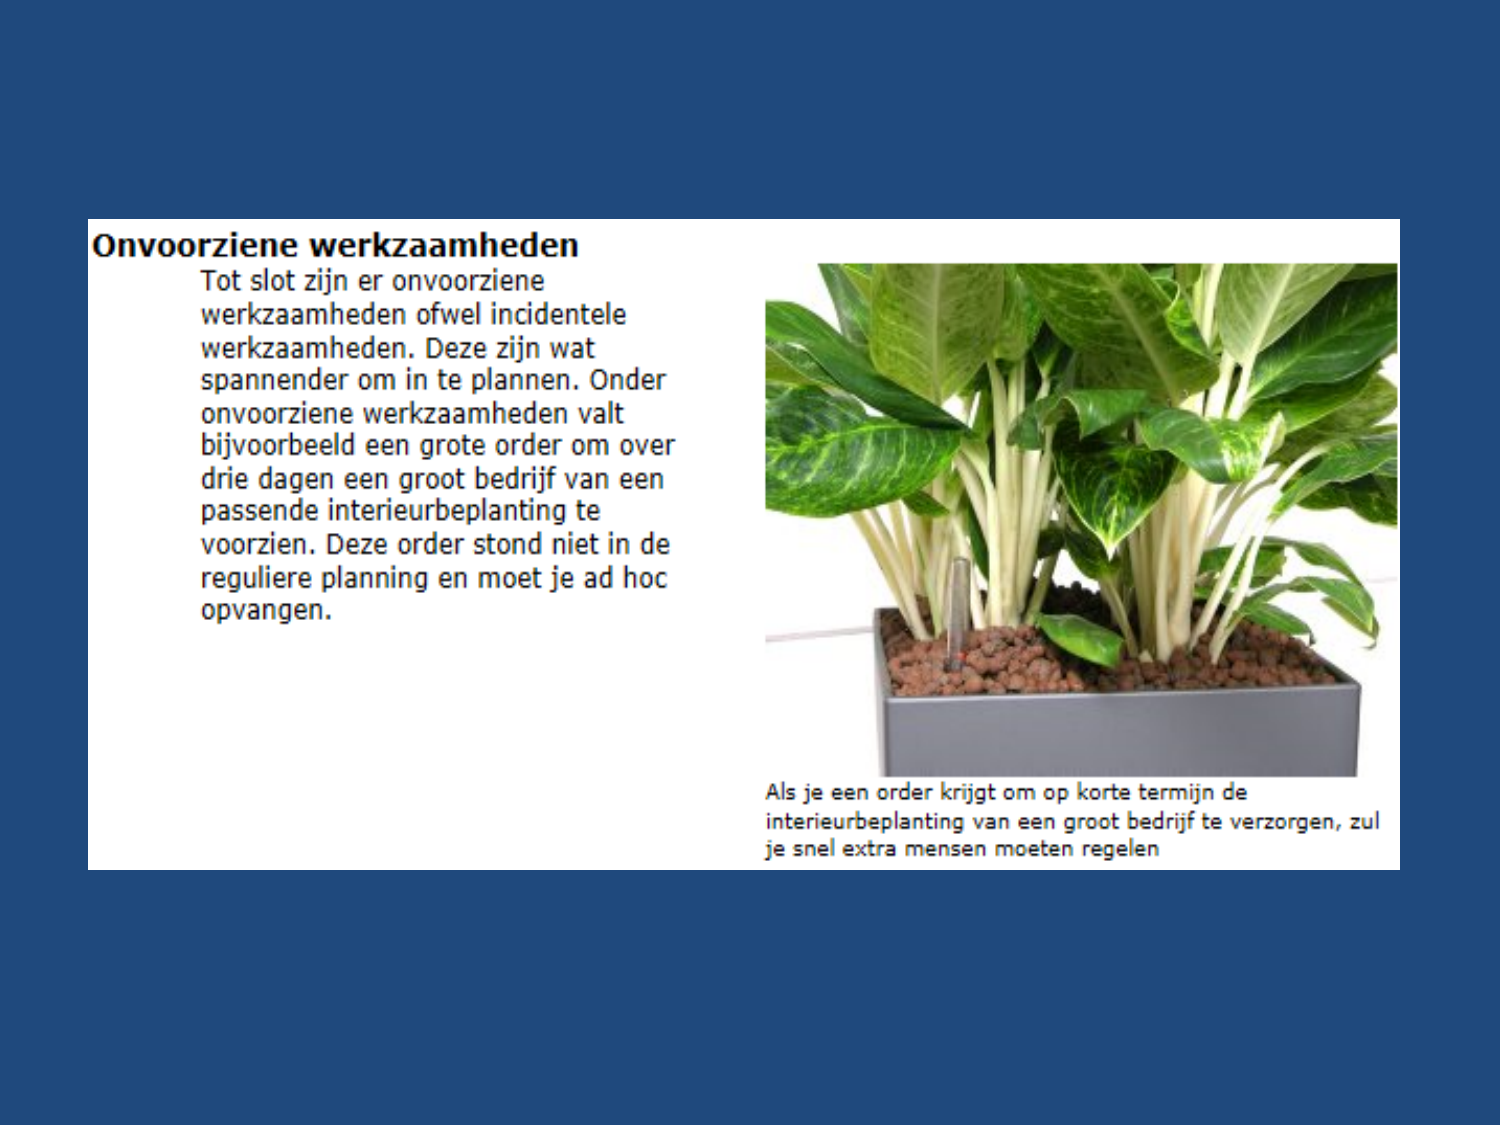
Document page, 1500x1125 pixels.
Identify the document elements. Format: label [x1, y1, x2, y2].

list [88, 219, 1400, 870]
